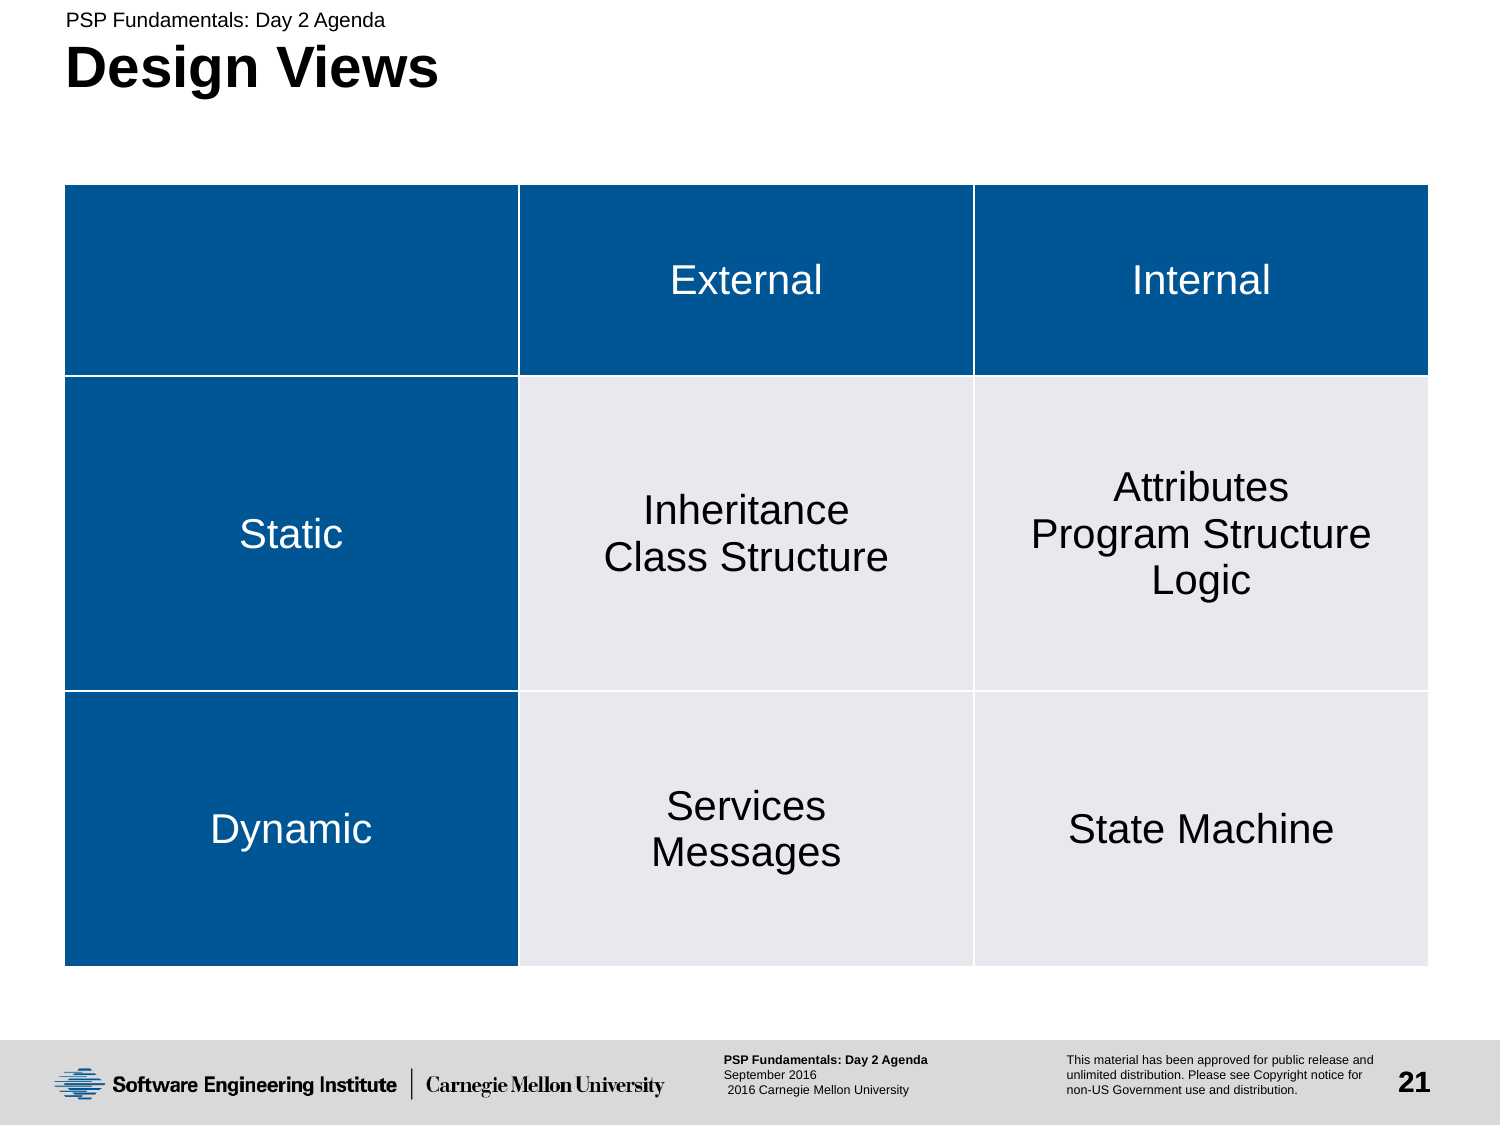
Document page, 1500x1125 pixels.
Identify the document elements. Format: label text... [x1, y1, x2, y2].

table_cell Static [65, 377, 518, 690]
table_cell Inheritance Class Structure [520, 377, 973, 690]
table_cell Services Messages [520, 692, 973, 966]
picture [46, 1061, 673, 1104]
table_header Internal [975, 185, 1428, 375]
table_header External [520, 185, 973, 375]
title Design Views [65, 37, 1430, 148]
table_header [65, 185, 518, 375]
table_cell State Machine [975, 692, 1428, 966]
table_cell Attributes Program Structure Logic [975, 377, 1428, 690]
table_cell Dynamic [65, 692, 518, 966]
